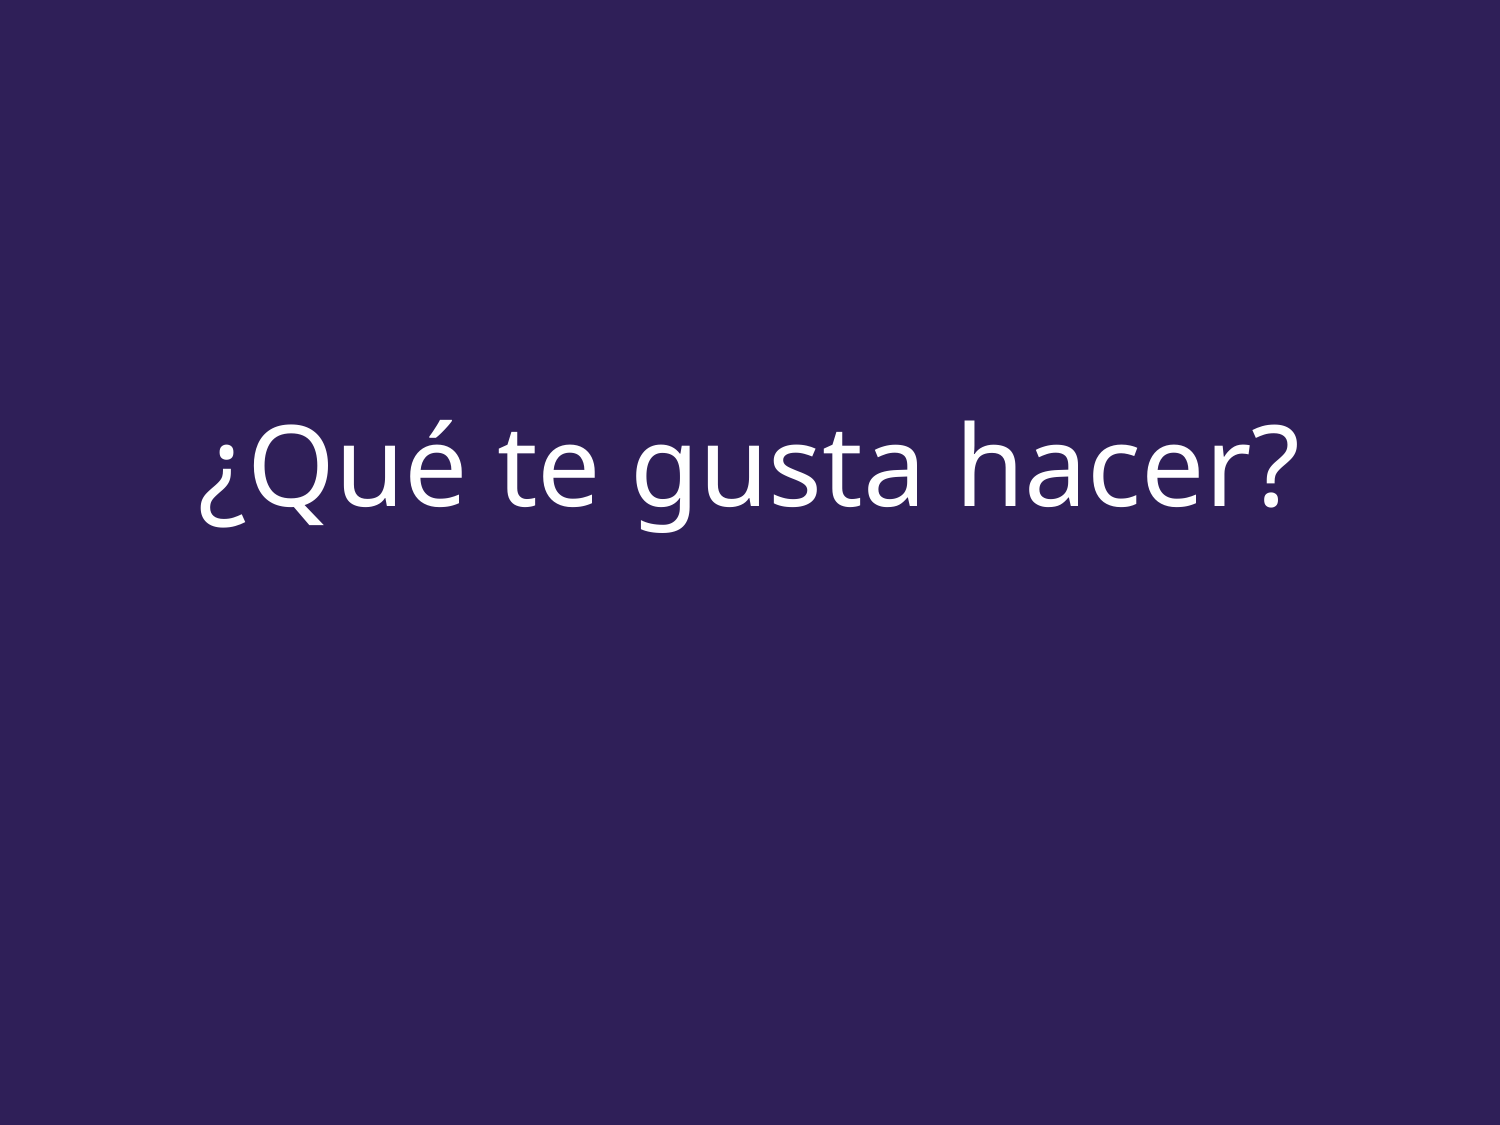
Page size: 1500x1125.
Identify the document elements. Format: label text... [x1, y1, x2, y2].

title ¿Qué te gusta hacer? [75, 45, 1425, 1014]
